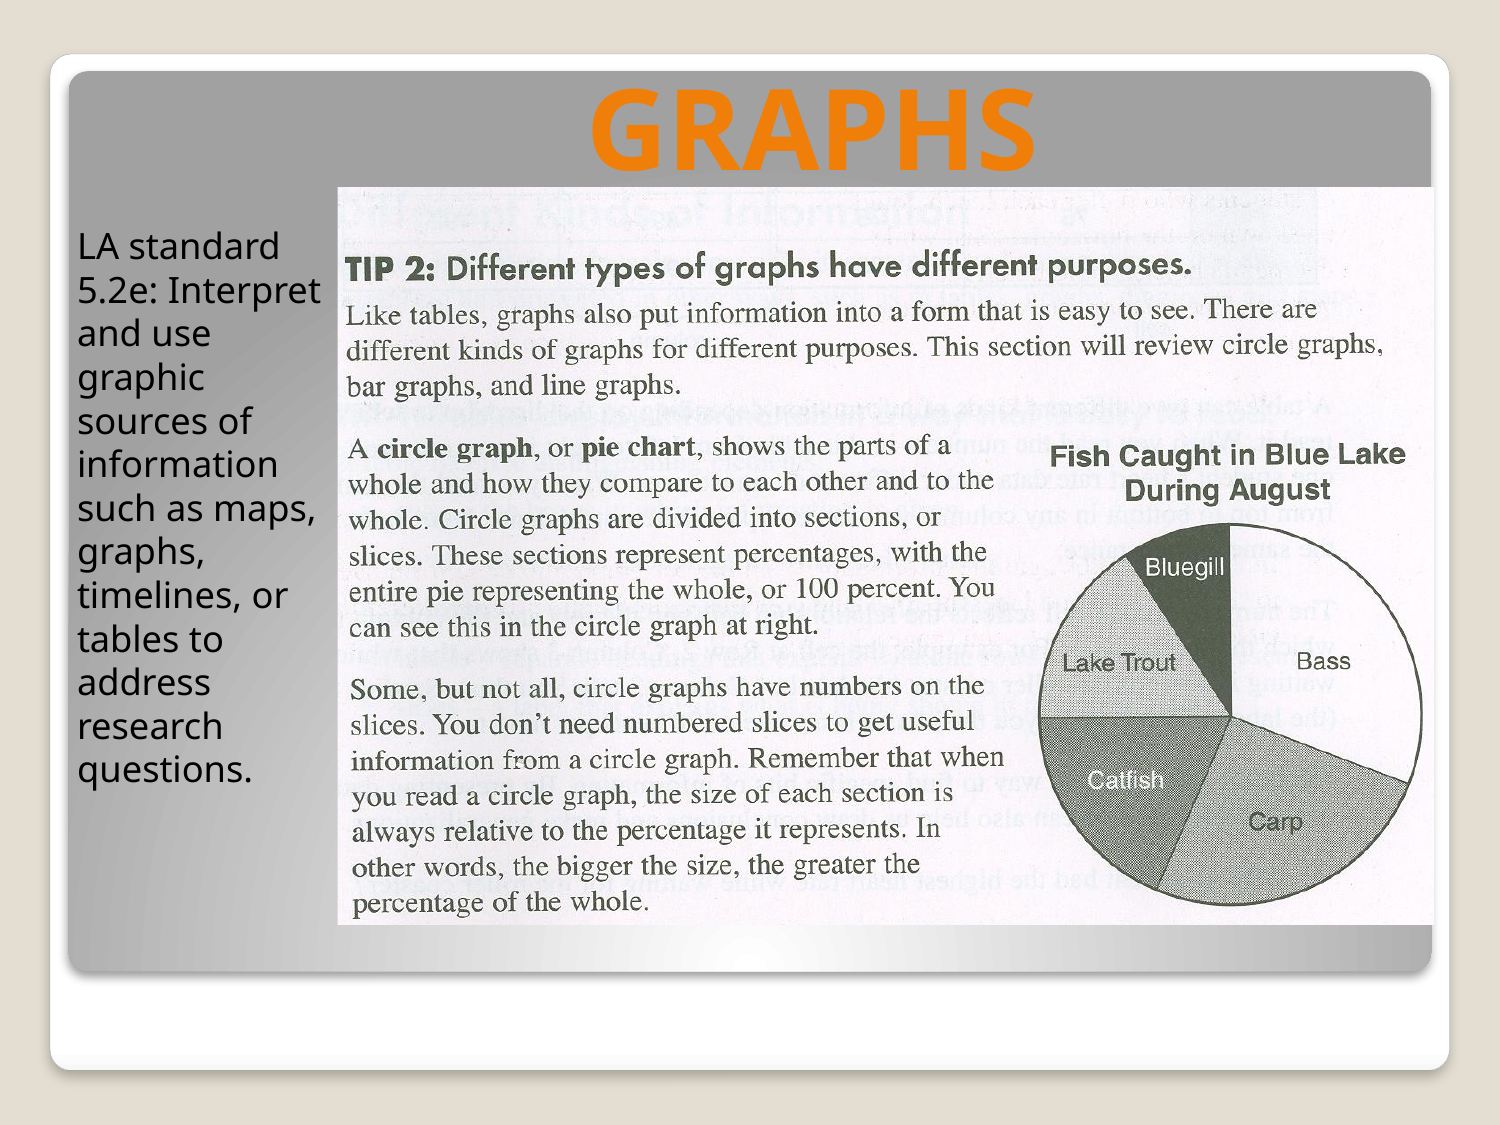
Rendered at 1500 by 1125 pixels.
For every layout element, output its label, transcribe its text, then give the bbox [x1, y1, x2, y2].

text_box graphs [350, 49, 1275, 186]
text_box LA standard 5.2e: Interpret and use graphic sources of information such as maps, graphs, timelines, or tables to address research questions. [62, 212, 329, 798]
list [337, 187, 1435, 926]
